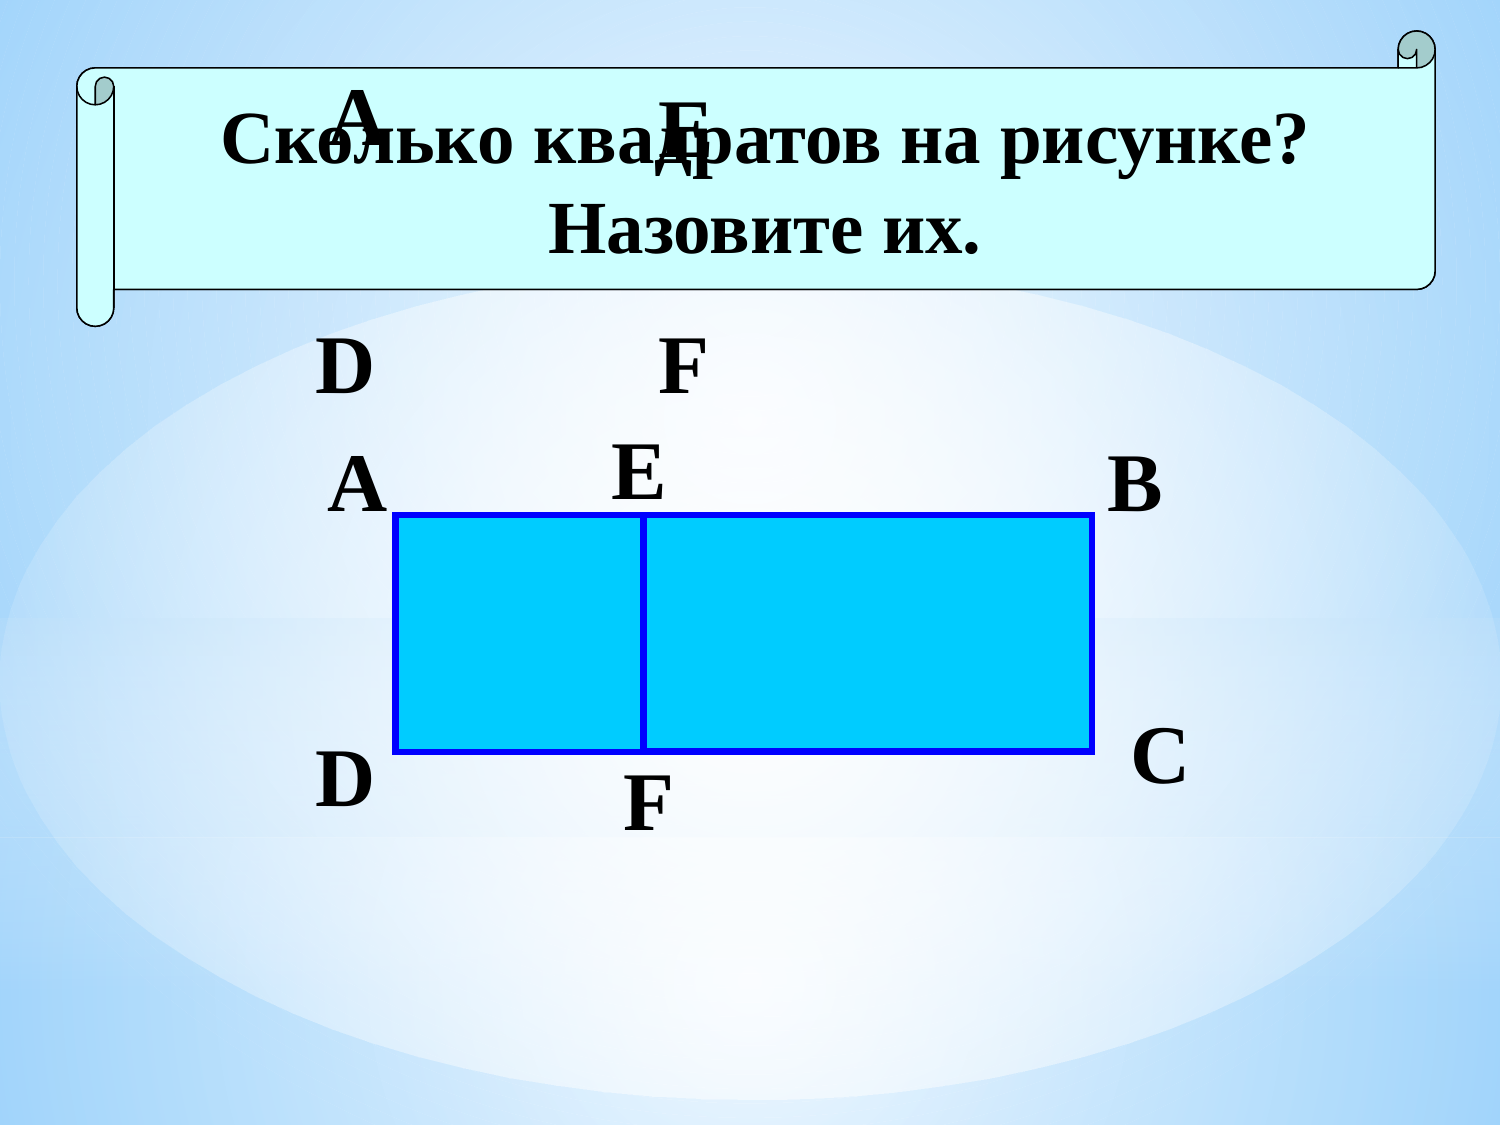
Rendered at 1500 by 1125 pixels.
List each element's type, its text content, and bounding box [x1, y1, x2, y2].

text_box F [643, 302, 727, 418]
text_box D [301, 302, 396, 418]
text_box E [643, 66, 727, 182]
text_box B [1092, 420, 1175, 536]
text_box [395, 515, 1093, 752]
text_box F [608, 761, 691, 855]
text_box C [1116, 692, 1199, 808]
text_box E [596, 408, 679, 512]
text_box Сколько квадратов на рисунке? Назовите их. [76, 30, 1436, 327]
text_box D [301, 716, 408, 831]
text_box A [312, 420, 396, 536]
text_box A [312, 54, 396, 170]
